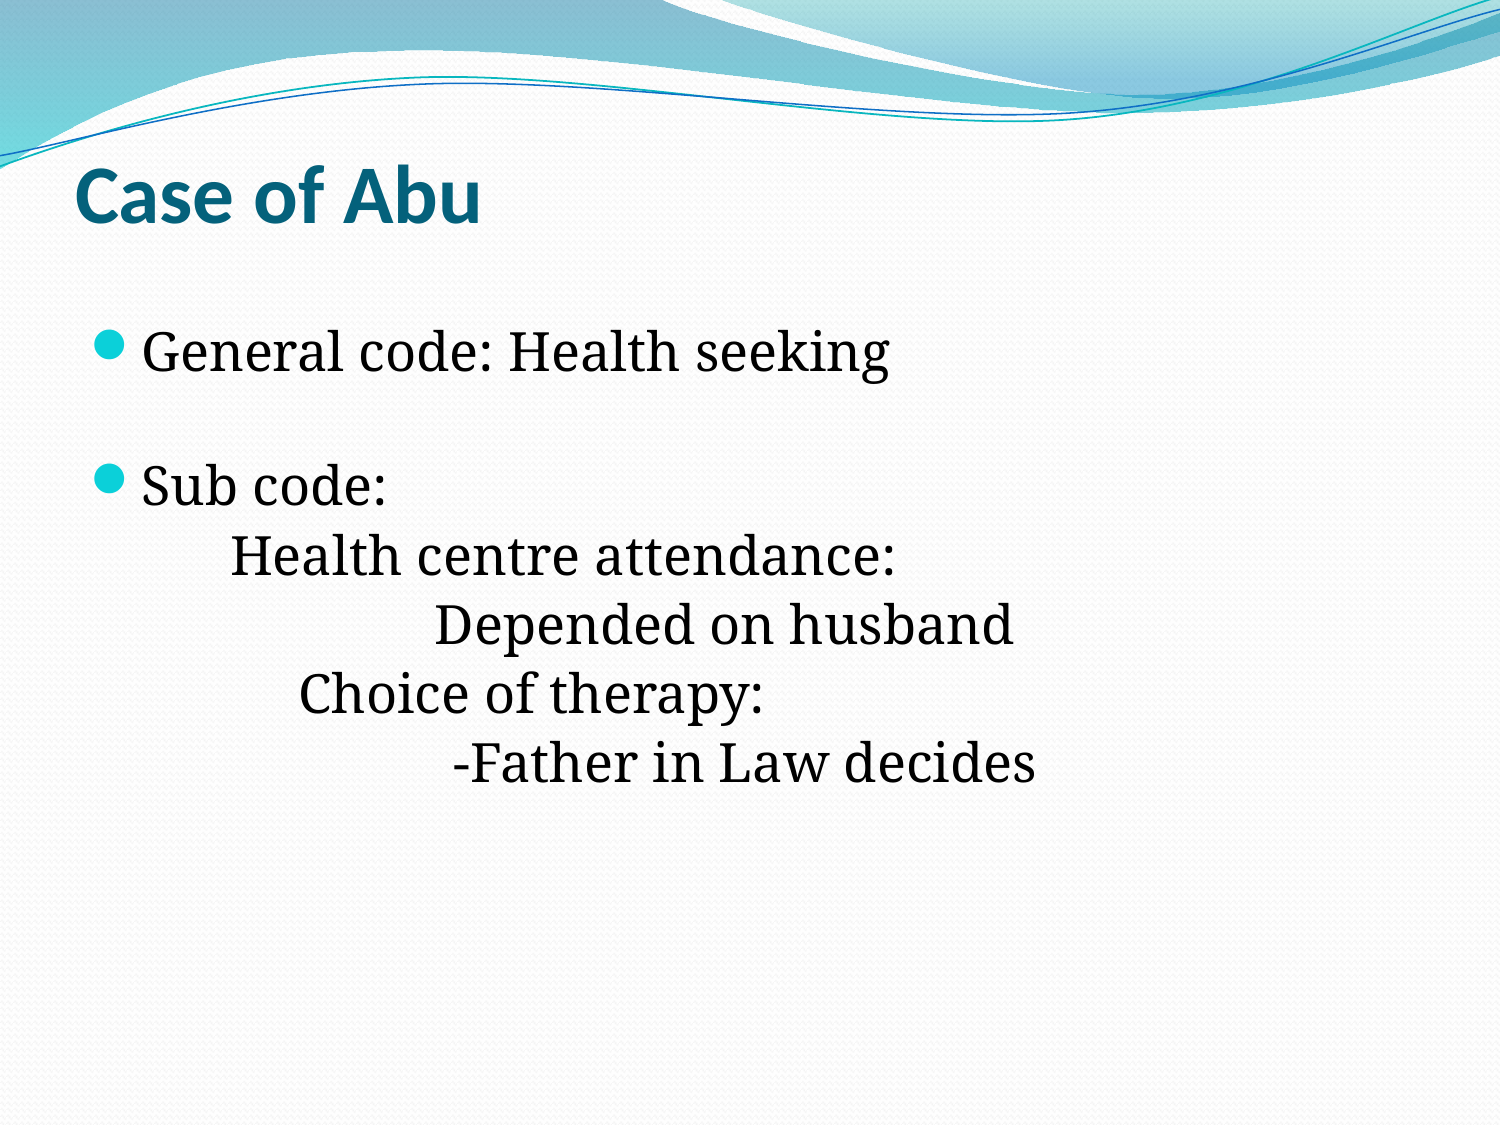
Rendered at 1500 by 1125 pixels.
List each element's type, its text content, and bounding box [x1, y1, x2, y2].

list General code: Health seeking Sub code: Health centre attendance: Depended on husband Choice of therapy: -Father in Law decides [74, 317, 1426, 1038]
title Case of Abu [74, 115, 1426, 304]
